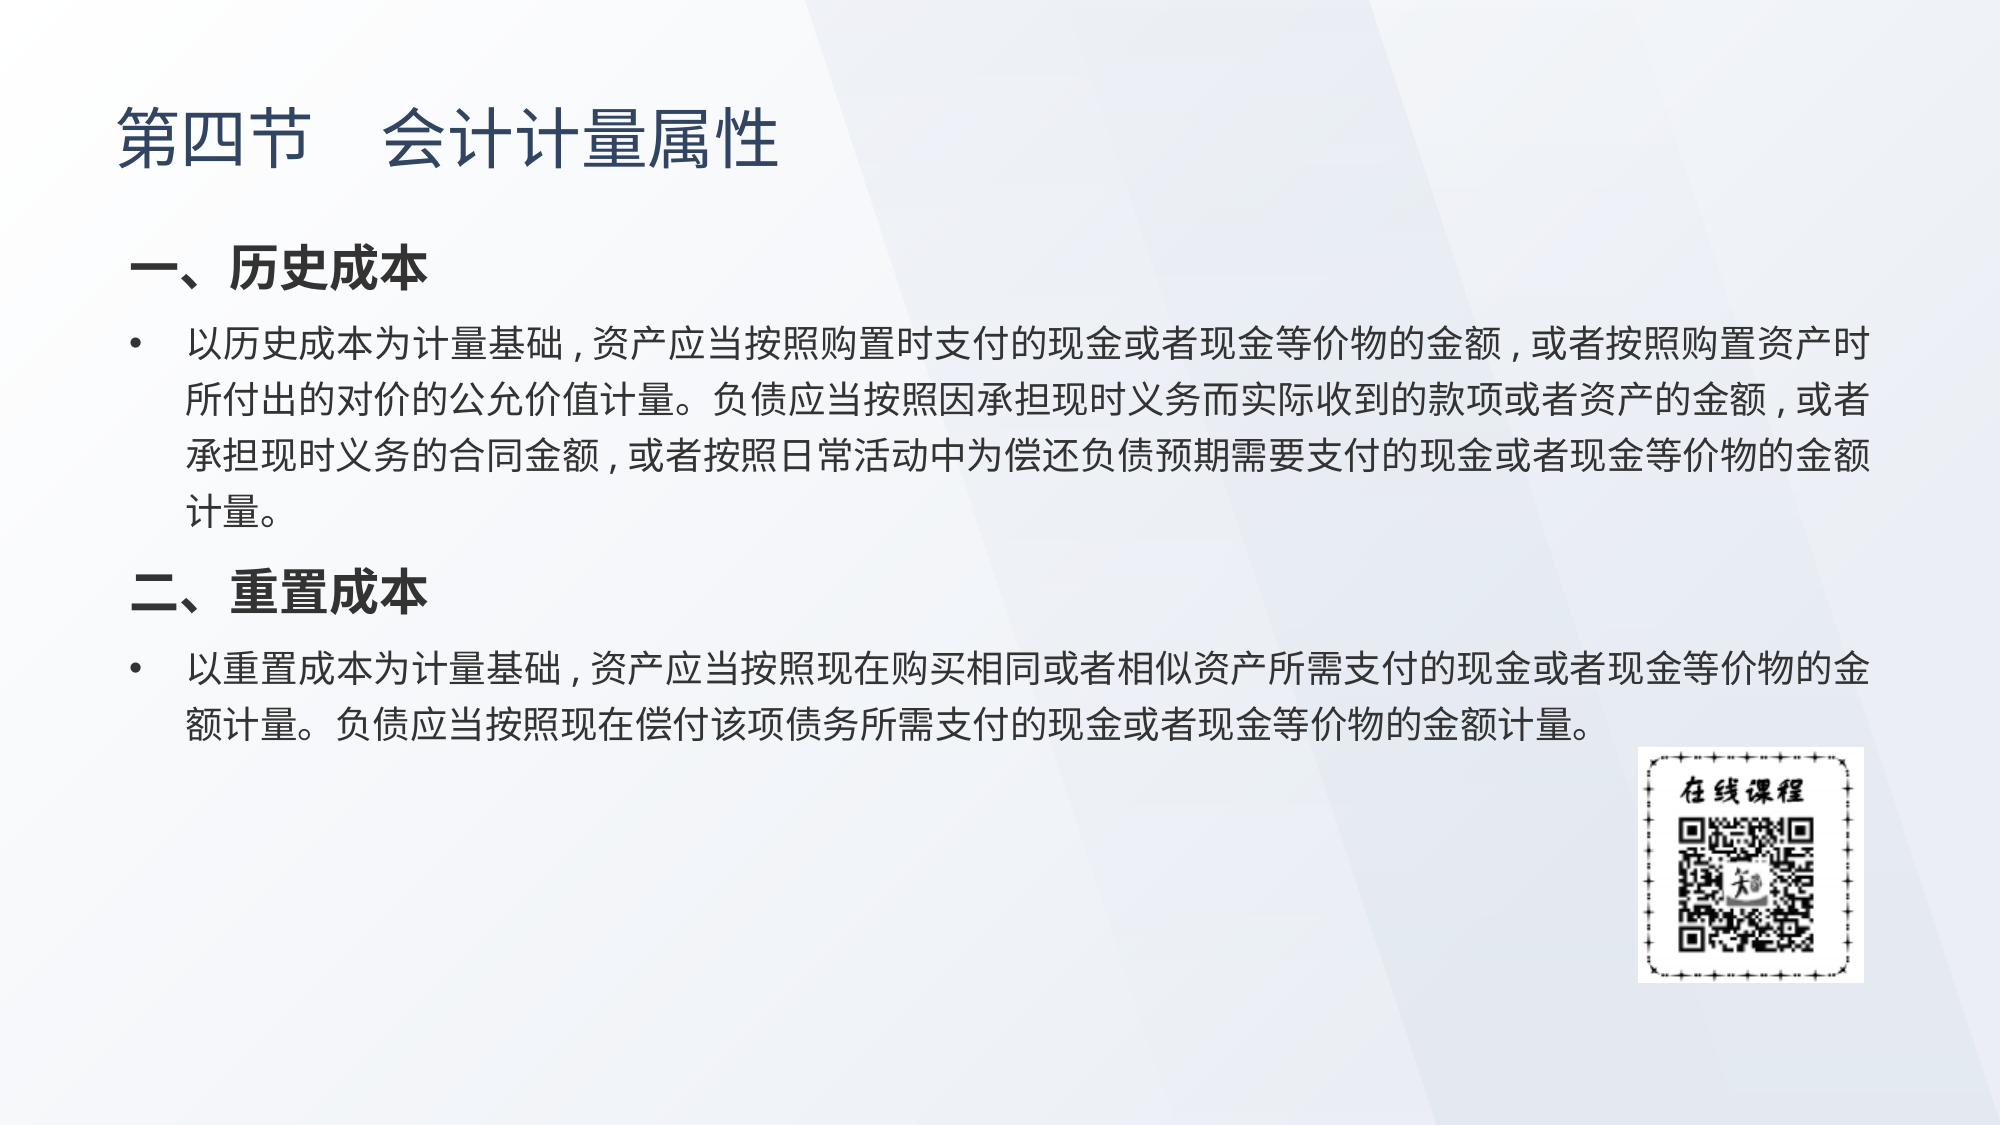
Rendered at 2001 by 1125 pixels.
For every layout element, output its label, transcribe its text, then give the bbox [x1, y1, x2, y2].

picture [1638, 747, 1864, 983]
title 第四节 会计计量属性 [114, 59, 1886, 178]
text_box 一、历史成本 以历史成本为计量基础,资产应当按照购置时支付的现金或者现金等价物的金额,或者按照购置资产时所付出的对价的公允价值计量。负债应当按照因承担现时义务而实际收到的款项或者资产的金额,或者承担现时义务的合同金额,或者按照日常活动中为偿还负债预期需要支付的现金或者现金等价物的金额计量。 二、重置成本 以重置成本为计量基础,资产应当按照现在购买相同或者相似资产所需支付的现金或者现金等价物的金额计量。负债应当按照现在偿付该项债务所需支付的现金或者现金等价物的金额计量。 [114, 213, 1886, 1013]
